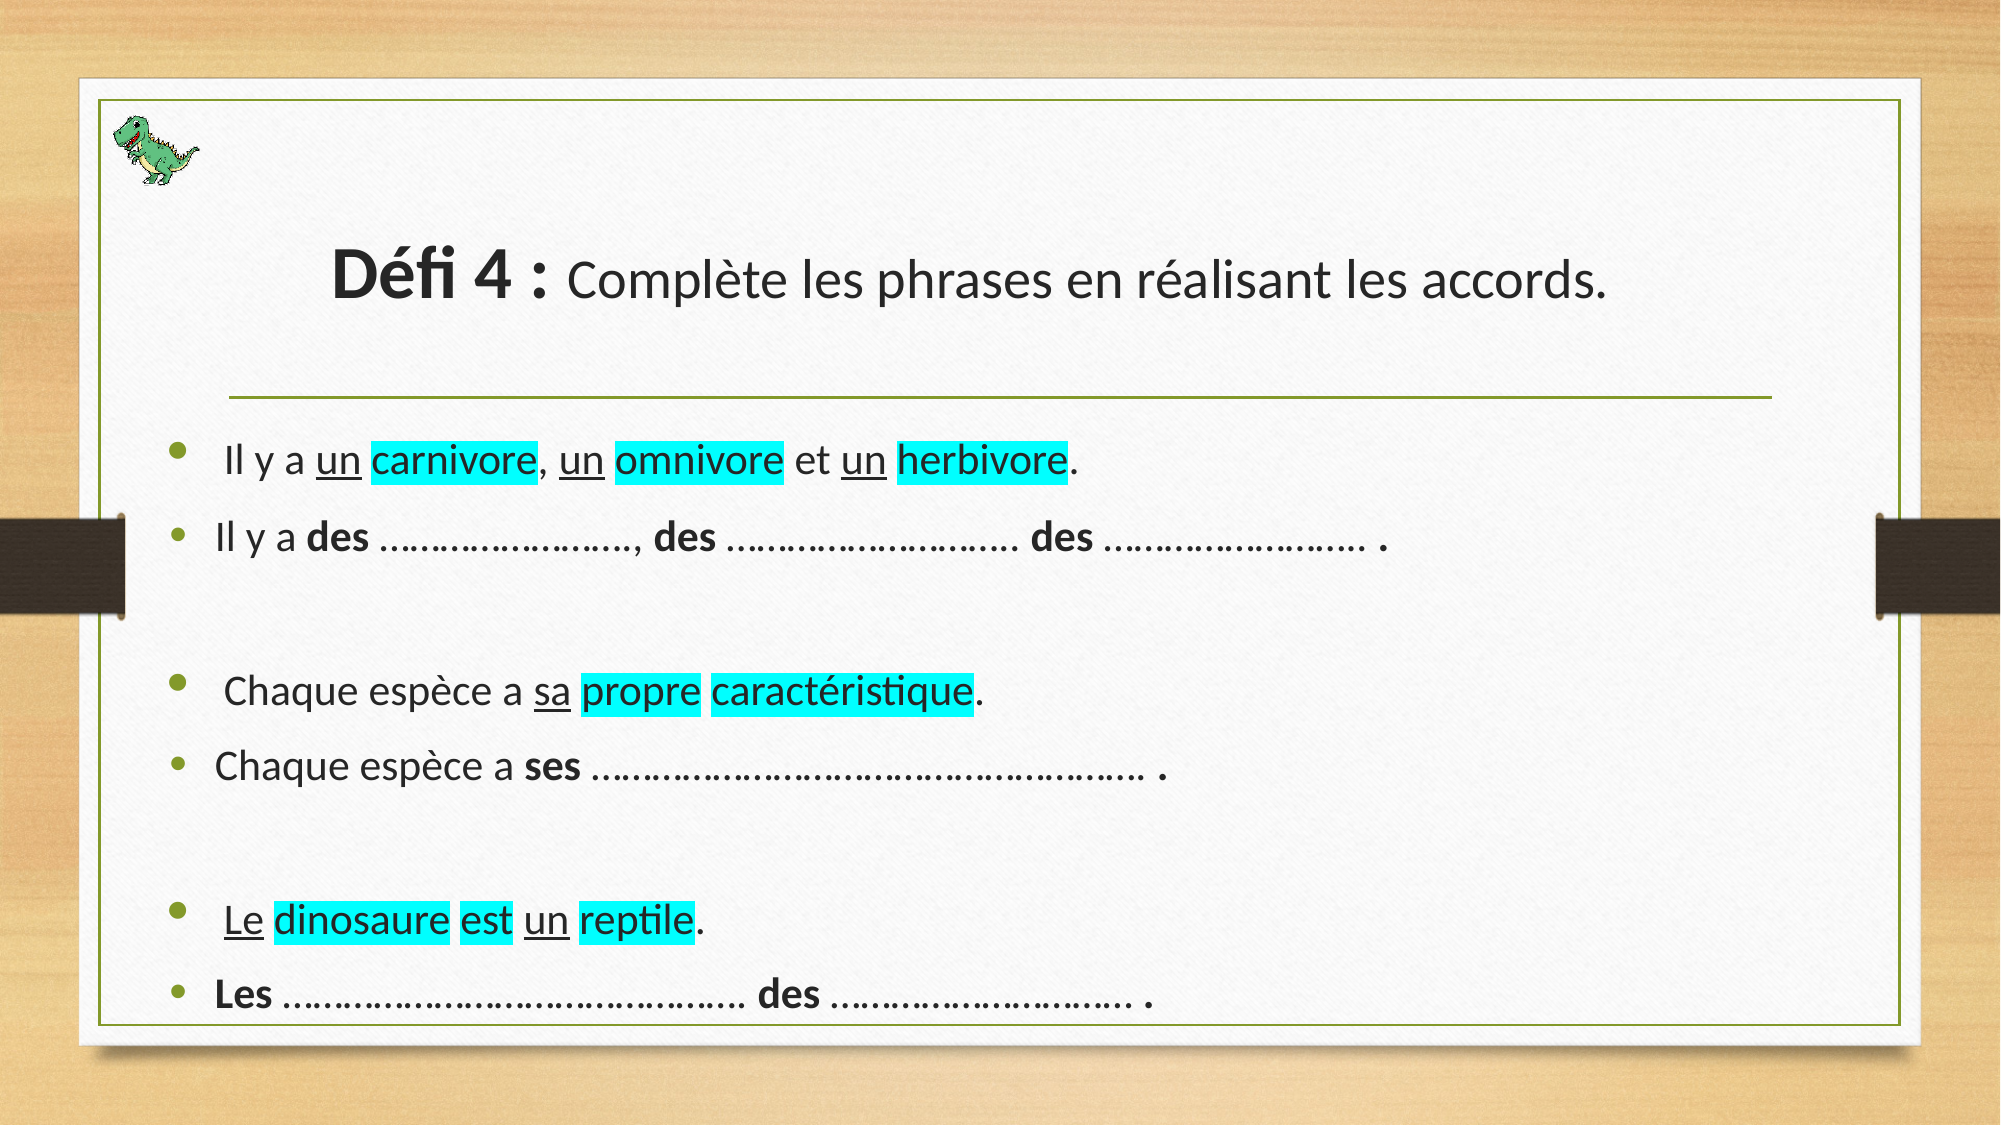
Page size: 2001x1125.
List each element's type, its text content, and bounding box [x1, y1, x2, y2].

picture [0, 0, 2001, 1125]
title Défi 4 : Complète les phrases en réalisant les accords. [154, 161, 1788, 375]
list Il y a un carnivore, un omnivore et un herbivore. Il y a des ……………………., des ……………………….. des …………………….. . Chaque espèce a sa propre caractéristique. Chaque espèce a ses ………………………………………………. . Le dinosaure est un reptile. Les ………………………………………. des ………………………… . [154, 419, 1788, 1030]
